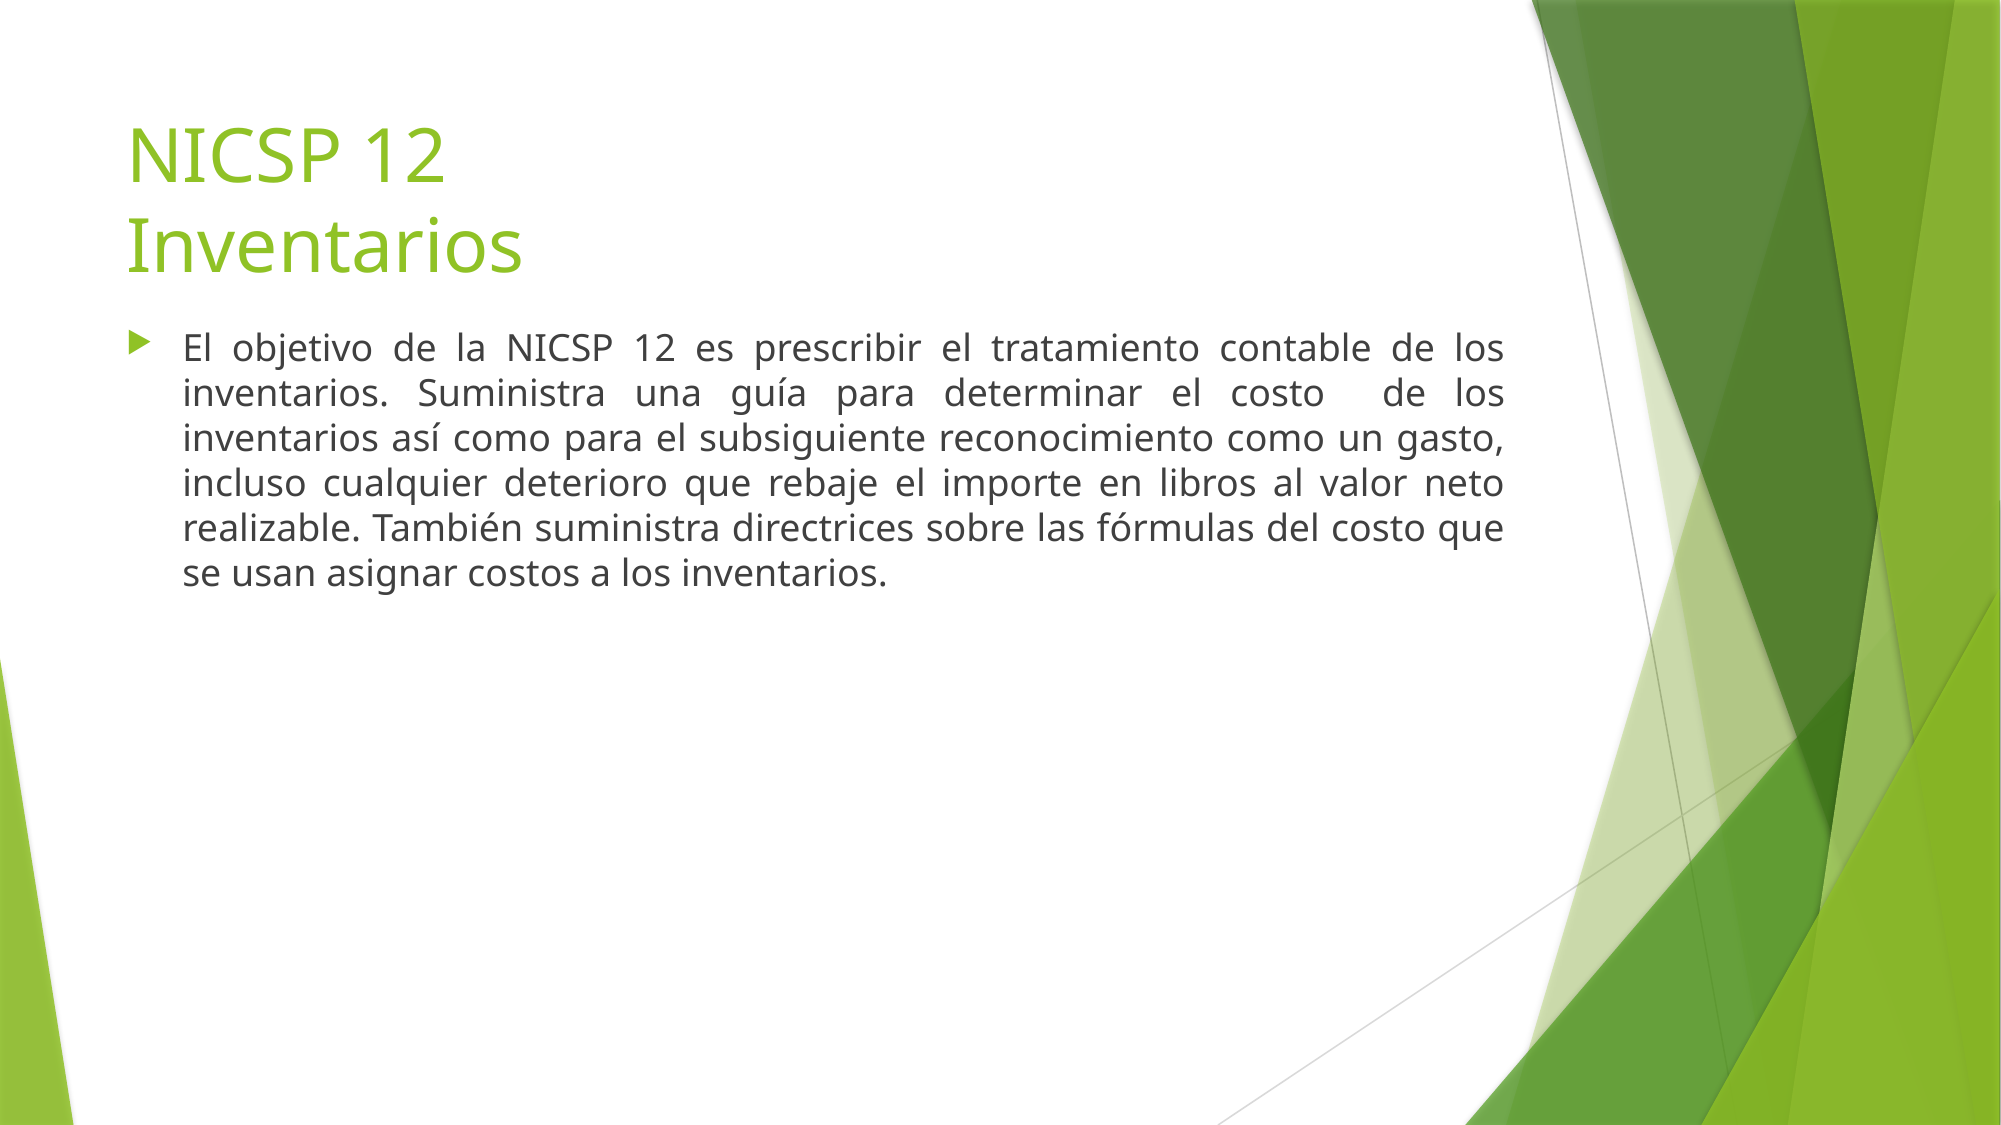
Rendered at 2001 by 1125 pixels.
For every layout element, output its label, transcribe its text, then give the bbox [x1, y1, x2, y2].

list El objetivo de la NICSP 12 es prescribir el tratamiento contable de los inventarios. Suministra una guía para determinar el costo de los inventarios así como para el subsiguiente reconocimiento como un gasto, incluso cualquier deterioro que rebaje el importe en libros al valor neto realizable. También suministra directrices sobre las fórmulas del costo que se usan asignar costos a los inventarios. [111, 316, 1522, 954]
title NICSP 12 Inventarios [111, 99, 1522, 316]
